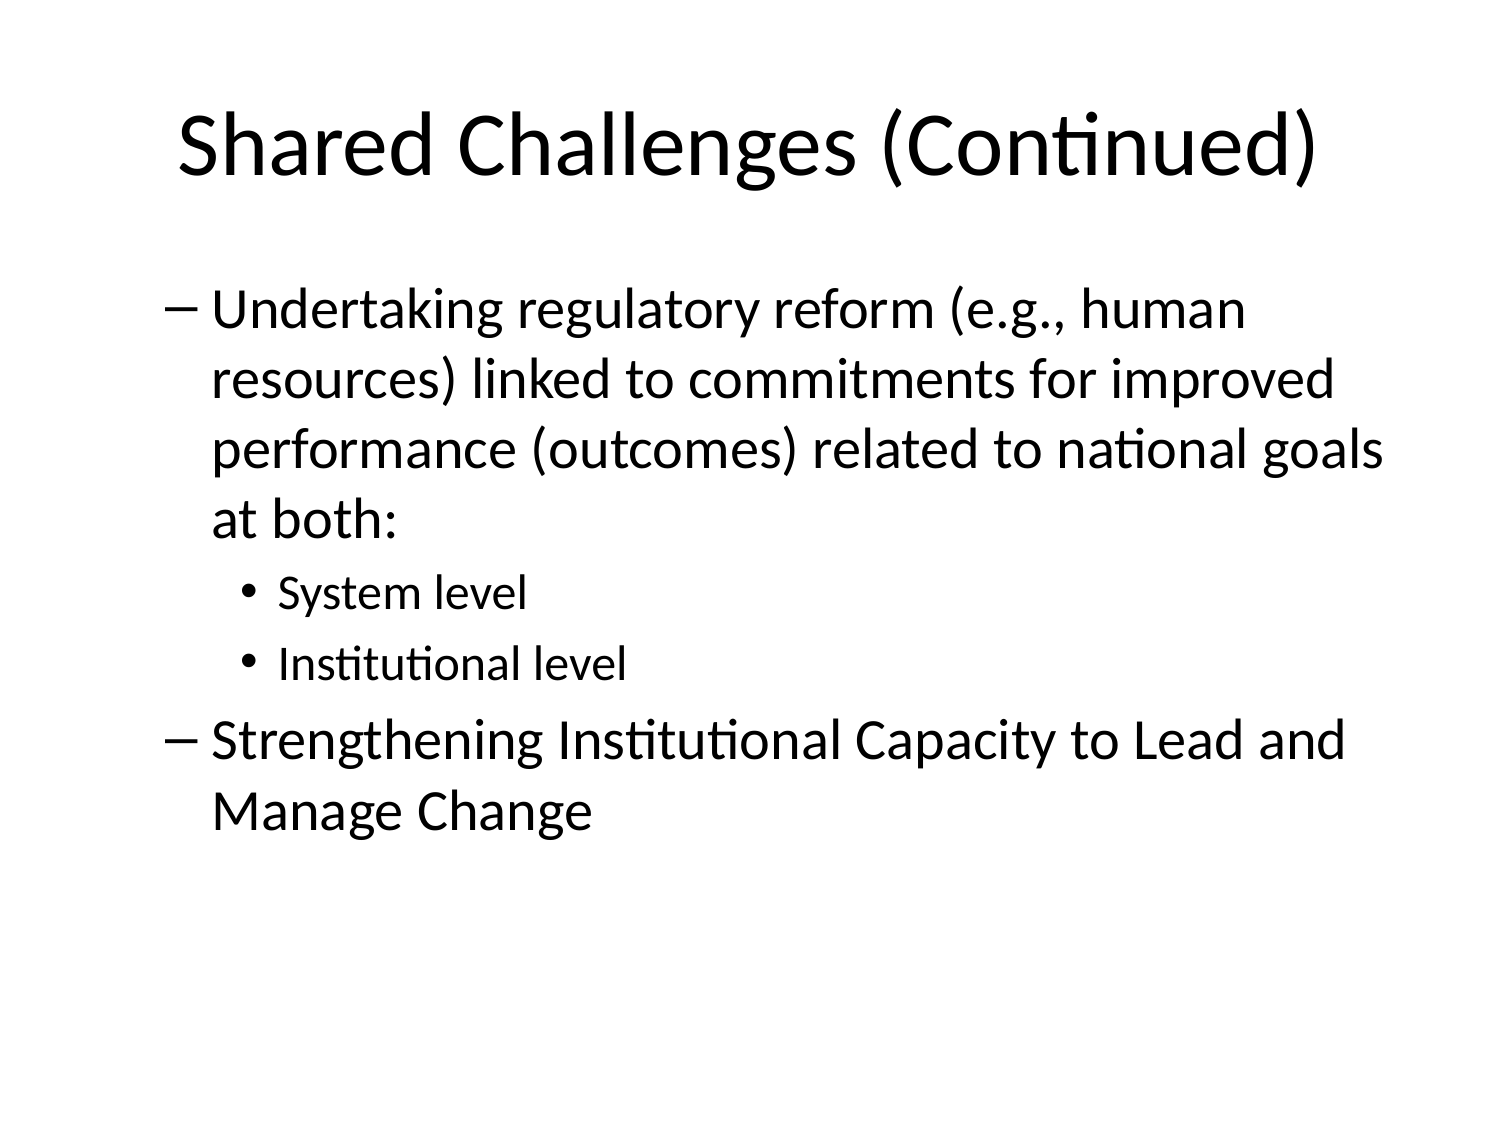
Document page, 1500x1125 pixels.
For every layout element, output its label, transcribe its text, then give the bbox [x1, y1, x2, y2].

title Shared Challenges (Continued) [75, 45, 1425, 233]
list Undertaking regulatory reform (e.g., human resources) linked to commitments for improved performance (outcomes) related to national goals at both: System level Institutional level Strengthening Institutional Capacity to Lead and Manage Change [75, 262, 1425, 1005]
